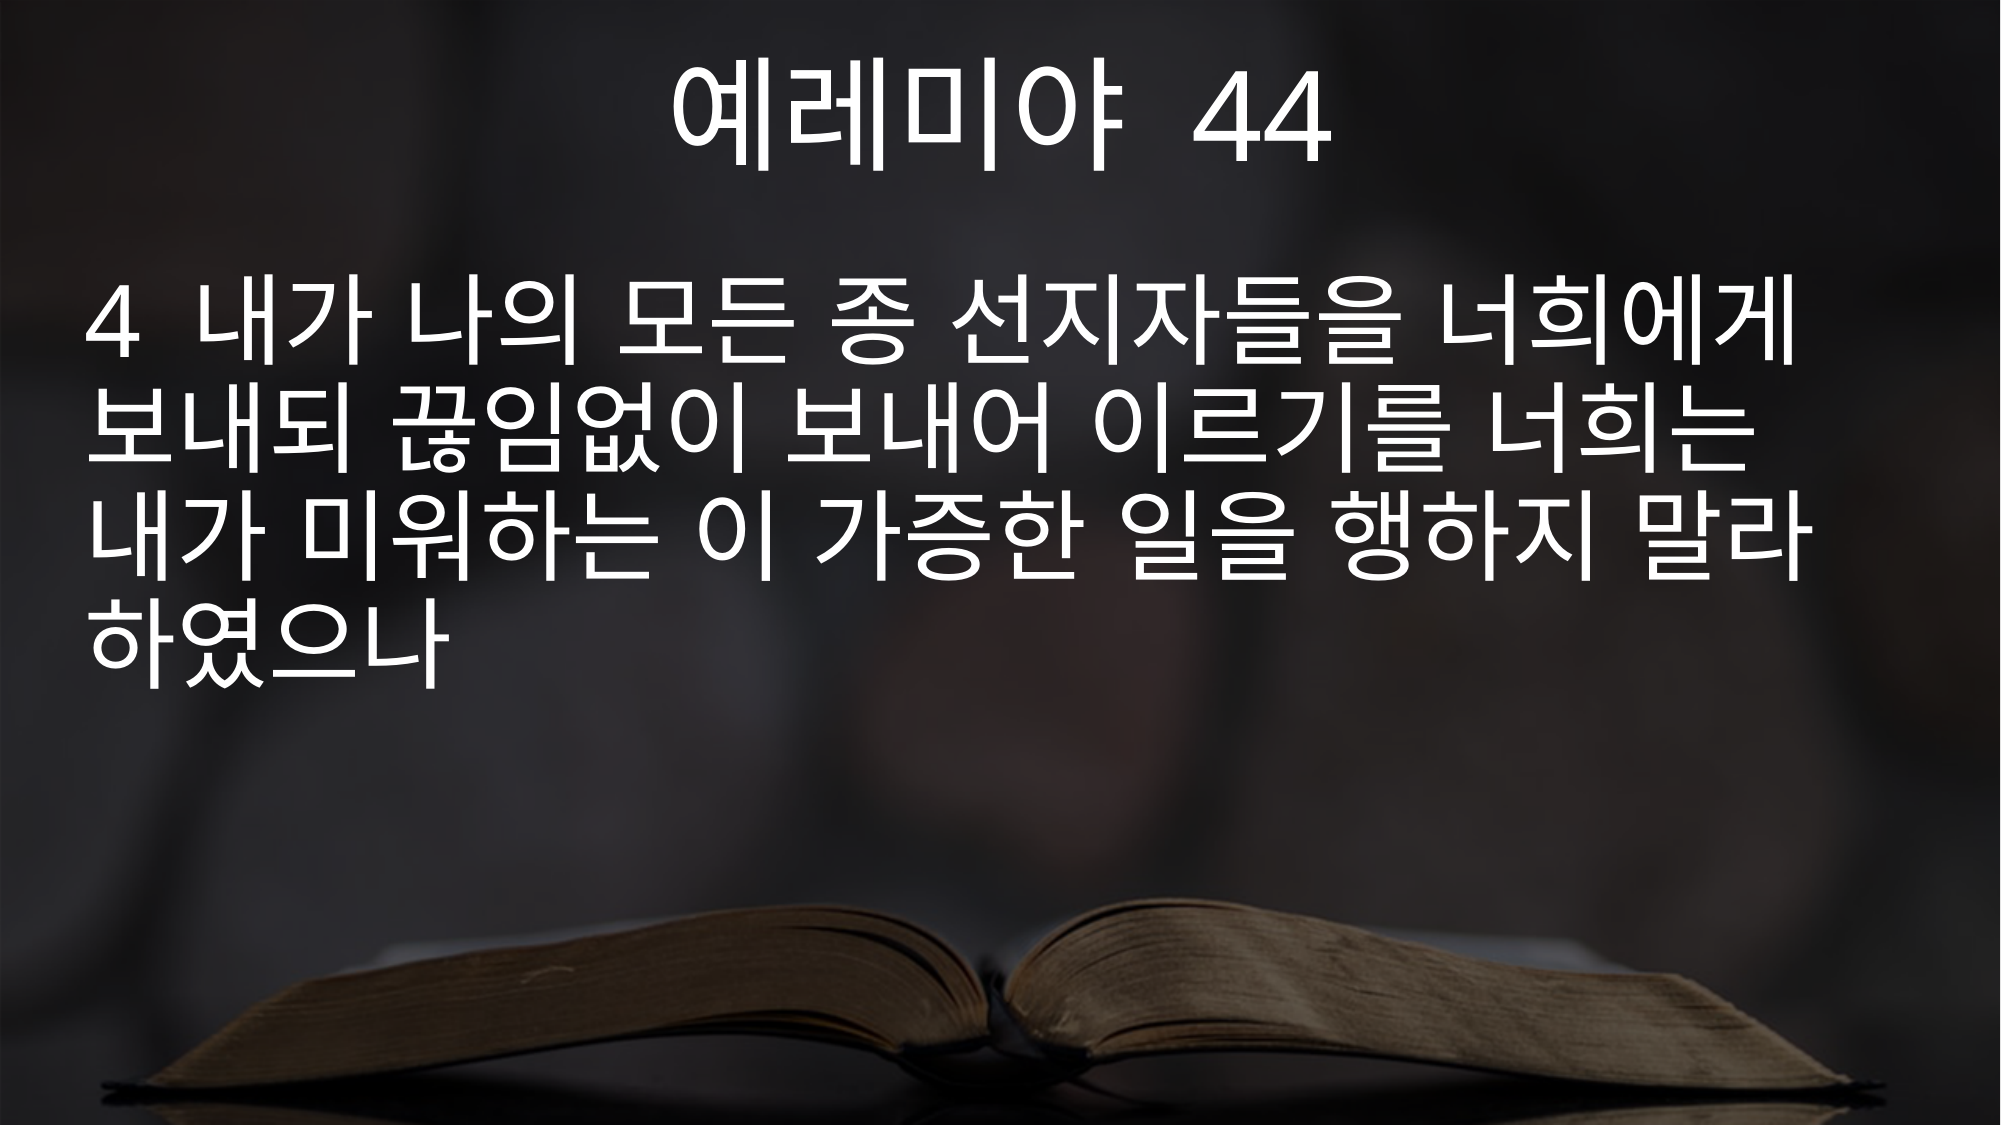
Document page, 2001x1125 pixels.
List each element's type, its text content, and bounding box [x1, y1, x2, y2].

list 4 내가 나의 모든 종 선지자들을 너희에게 보내되 끊임없이 보내어 이르기를 너희는 내가 미워하는 이 가증한 일을 행하지 말라 하였으나 [69, 263, 1953, 423]
picture [0, 0, 2001, 1125]
footer 예레미야 44 [0, 32, 2000, 192]
